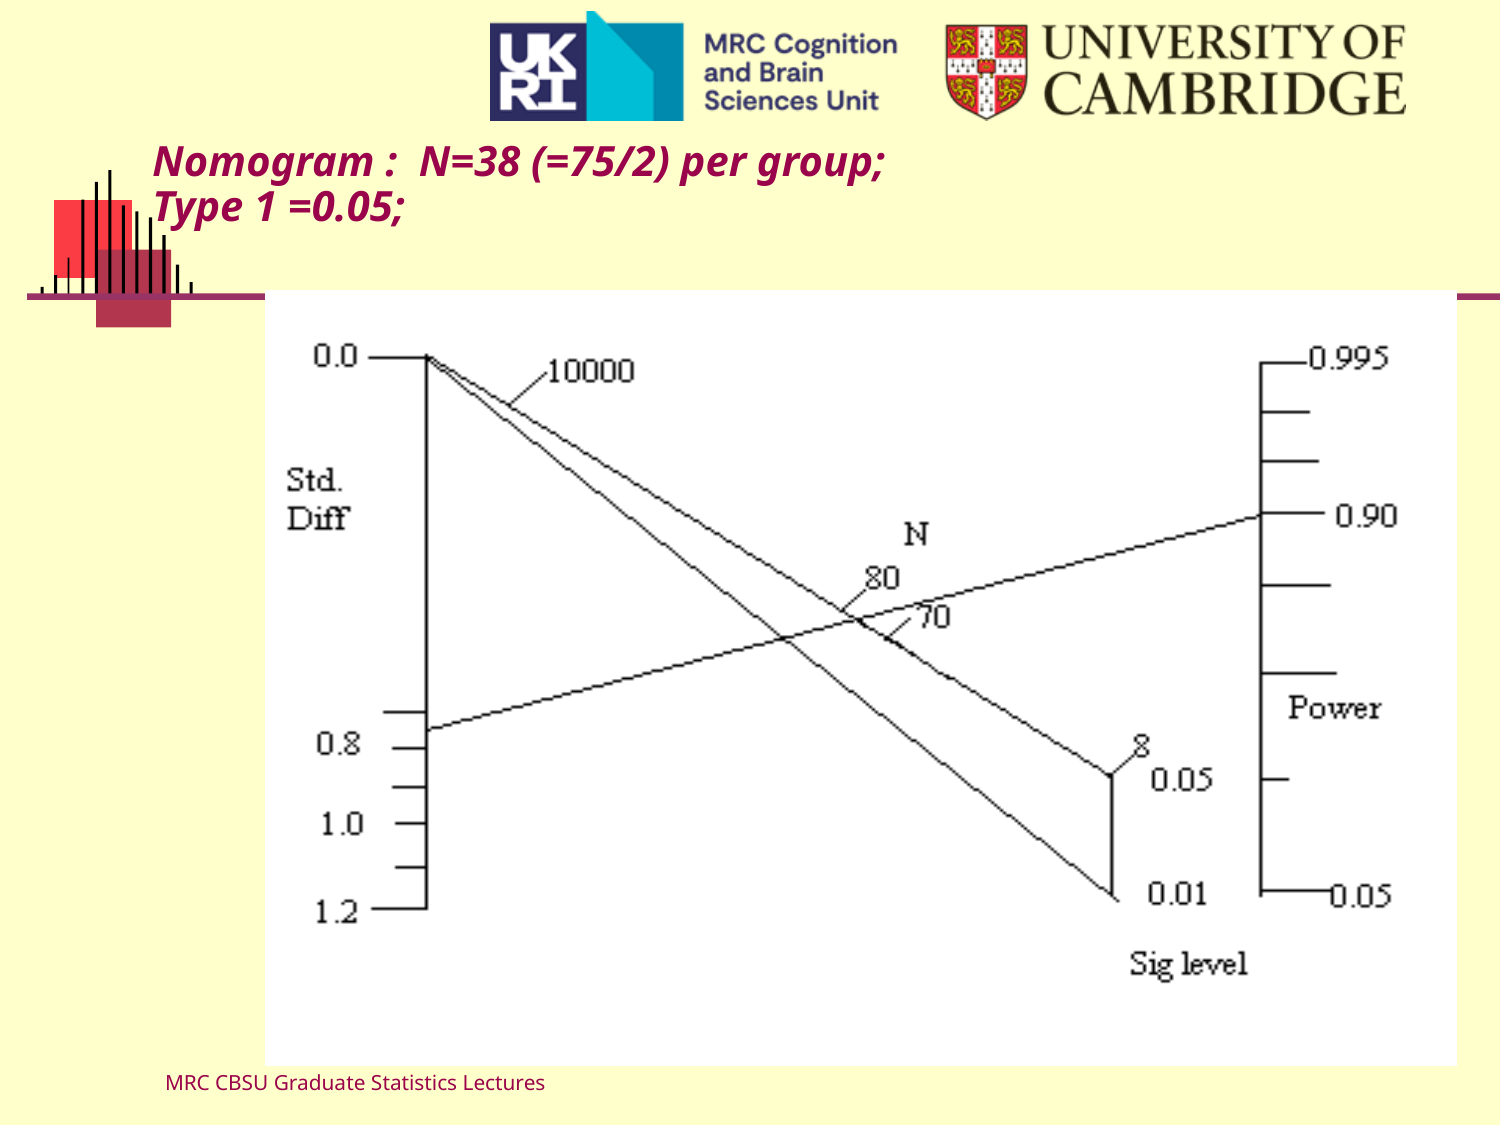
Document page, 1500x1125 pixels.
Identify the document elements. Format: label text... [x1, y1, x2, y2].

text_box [265, 290, 1457, 1067]
title Nomogram : N=38 (=75/2) per group; Type 1 =0.05; [137, 137, 988, 233]
footer MRC CBSU Graduate Statistics Lectures [149, 1062, 988, 1101]
picture [490, 11, 1406, 121]
